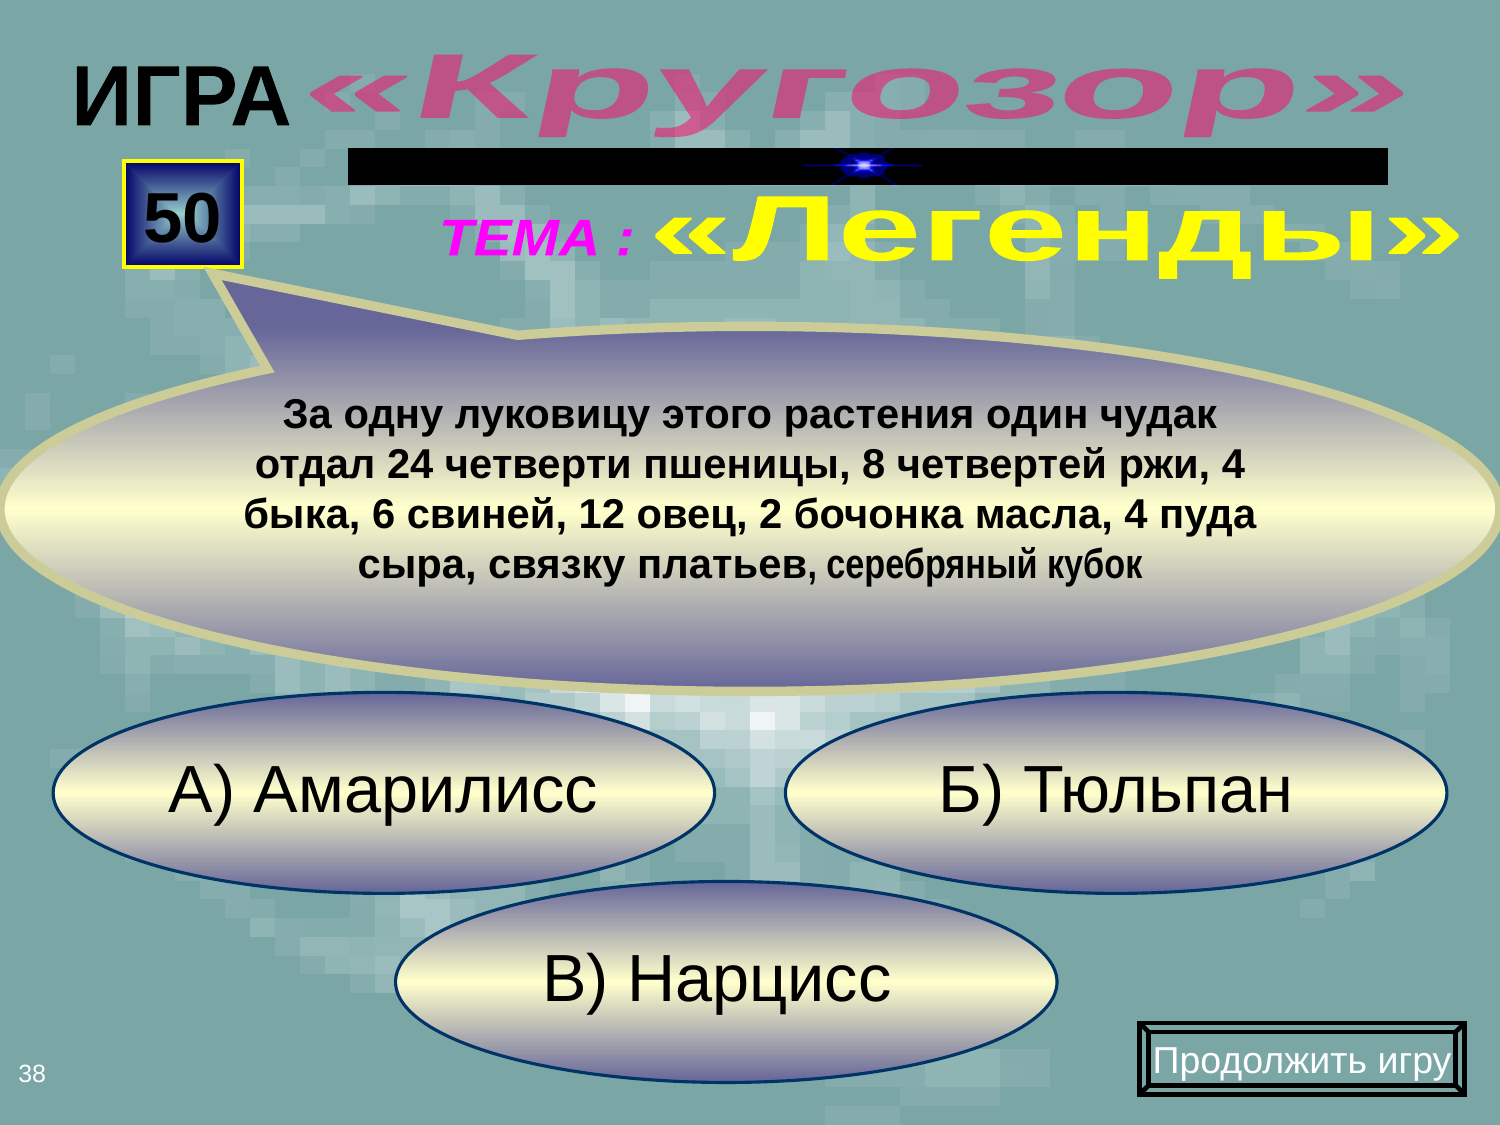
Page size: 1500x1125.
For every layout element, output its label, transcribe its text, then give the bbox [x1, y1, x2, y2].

text_box 38 [0, 1049, 65, 1109]
text_box За одну луковицу этого растения один чудак отдал 24 четверти пшеницы, 8 четвертей ржи, 4 быка, 6 свиней, 12 овец, 2 бочонка масла, 4 пуда сыра, связку платьев, серебряный кубок [0, 273, 1500, 692]
picture [348, 148, 1388, 185]
text_box Б) Тюльпан [785, 692, 1447, 894]
text_box Продолжить игру [1139, 1023, 1465, 1095]
text_box 50 [123, 160, 243, 268]
text_box В) Нарцисс [395, 881, 1058, 1083]
text_box А) Амарилисс [53, 692, 715, 894]
